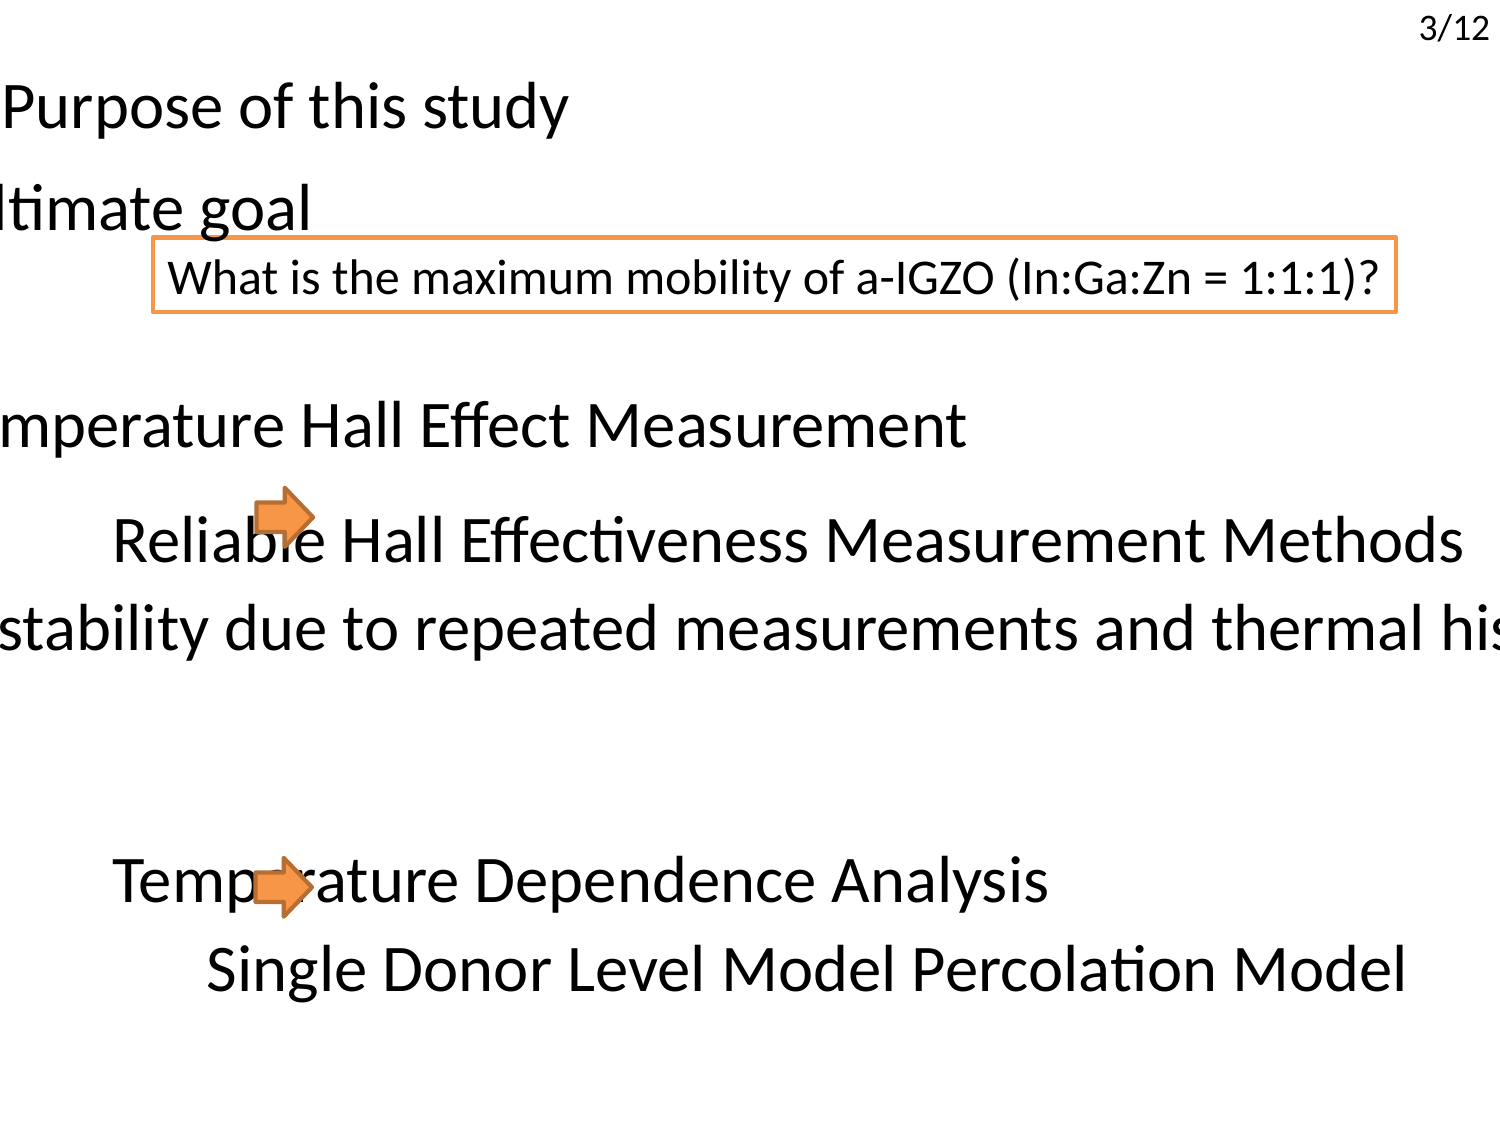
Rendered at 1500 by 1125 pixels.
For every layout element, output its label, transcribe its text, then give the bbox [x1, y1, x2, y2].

text_box ultimate goal [0, 156, 329, 252]
text_box 3/12 [1404, 0, 1500, 56]
text_box Reliable Hall Effectiveness Measurement Methods Temperature Dependence Analysis [97, 408, 1481, 576]
text_box Reliable Hall Effectiveness Measurement Methods Temperature Dependence Analysis [97, 671, 1481, 924]
text_box [254, 485, 316, 549]
text_box What is the maximum mobility of a-IGZO (In:Ga:Zn = 1:1:1)? [151, 235, 1398, 314]
text_box Single Donor Level Model Percolation Model [192, 916, 1424, 1012]
text_box Purpose of this study [0, 54, 586, 150]
text_box High Temperature Hall Effect Measurement [0, 373, 984, 469]
text_box [253, 855, 315, 916]
text_box Instability due to repeated measurements and thermal history → Cause [0, 576, 1500, 671]
